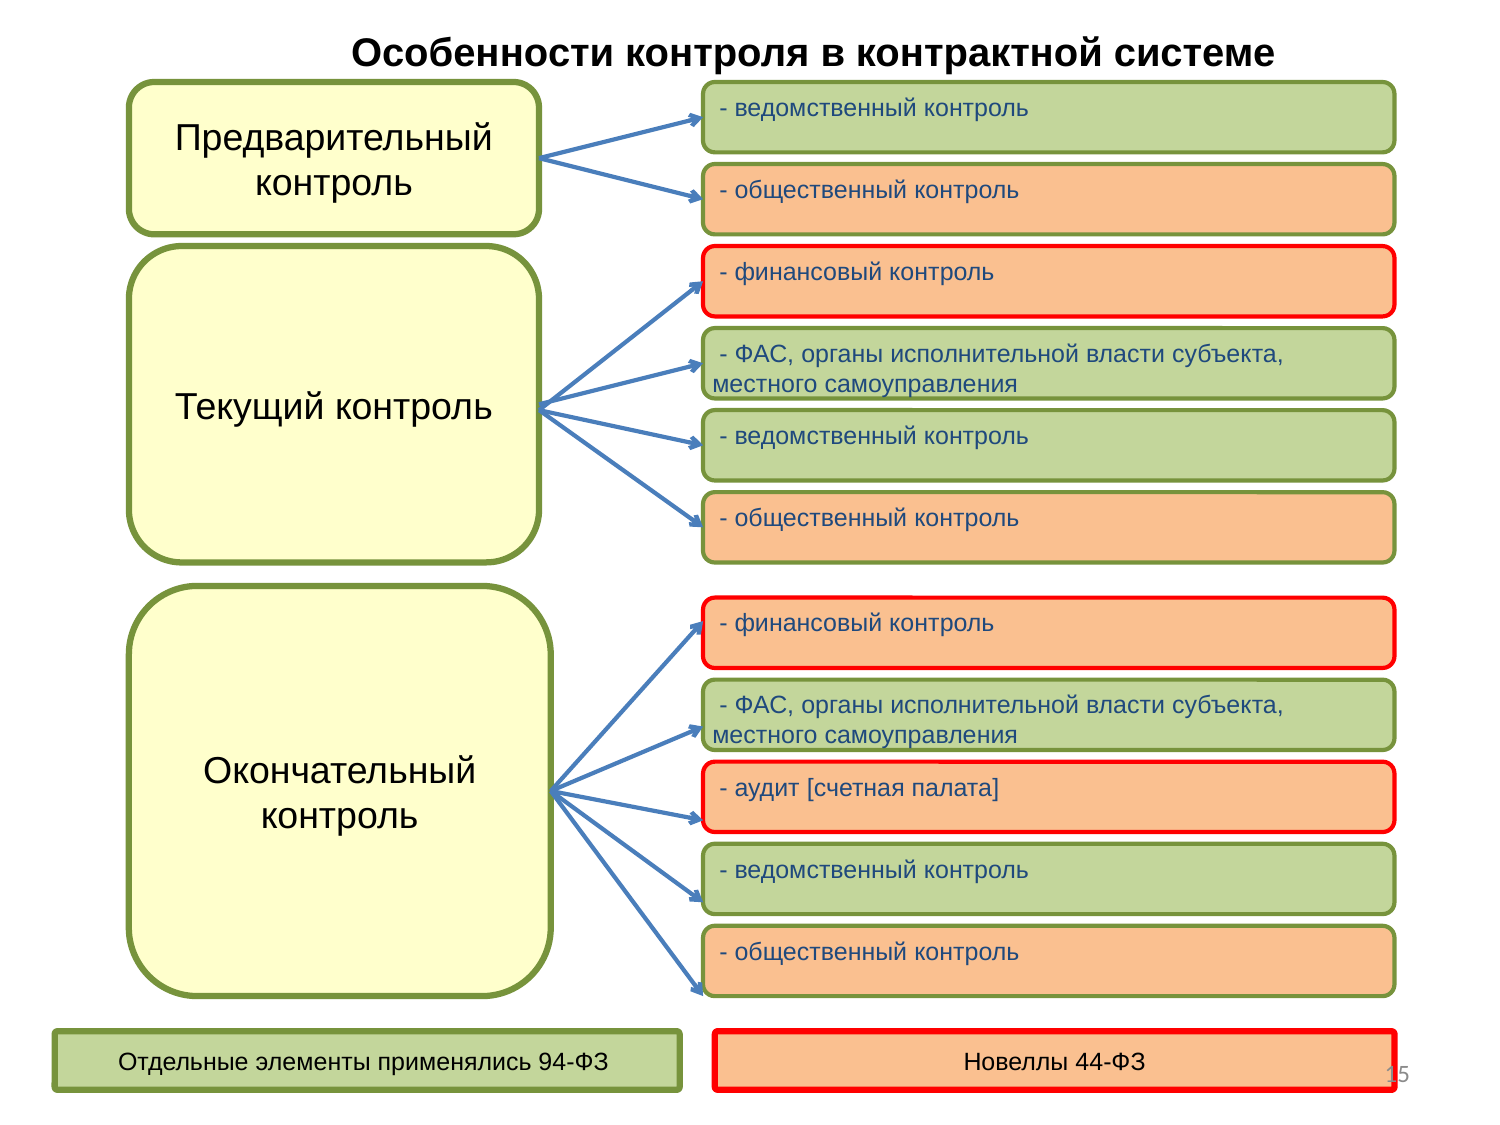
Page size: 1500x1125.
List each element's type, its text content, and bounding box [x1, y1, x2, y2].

text_box - общественный контроль [700, 490, 1397, 565]
text_box - аудит [счетная палата] [709, 759, 1397, 835]
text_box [538, 362, 704, 405]
text_box - ведомственный контроль [708, 841, 1397, 917]
text_box - ФАС, органы исполнительной власти субъекта, местного самоуправления [708, 677, 1397, 753]
slide_number 15 [1074, 1042, 1425, 1103]
text_box - ведомственный контроль [707, 407, 1397, 483]
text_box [550, 620, 704, 726]
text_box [538, 281, 704, 362]
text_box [550, 726, 704, 789]
text_box Текущий контроль [126, 243, 538, 565]
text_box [538, 157, 704, 200]
text_box - ведомственный контроль [700, 79, 1397, 155]
text_box Новеллы 44-ФЗ [712, 1029, 1397, 1092]
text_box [550, 790, 704, 997]
text_box Предварительный контроль [126, 79, 542, 237]
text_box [538, 116, 704, 157]
text_box - финансовый контроль [700, 595, 1397, 671]
text_box - ФАС, органы исполнительной власти субъекта, местного самоуправления [707, 325, 1397, 401]
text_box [538, 409, 704, 528]
text_box - общественный контроль [700, 161, 1397, 237]
text_box - общественный контроль [708, 923, 1397, 999]
text_box Особенности контроля в контрактной системе [117, 19, 1500, 82]
text_box - финансовый контроль [700, 243, 1397, 319]
text_box Отдельные элементы применялись 94-ФЗ [52, 1029, 682, 1092]
text_box Окончательный контроль [126, 583, 546, 999]
